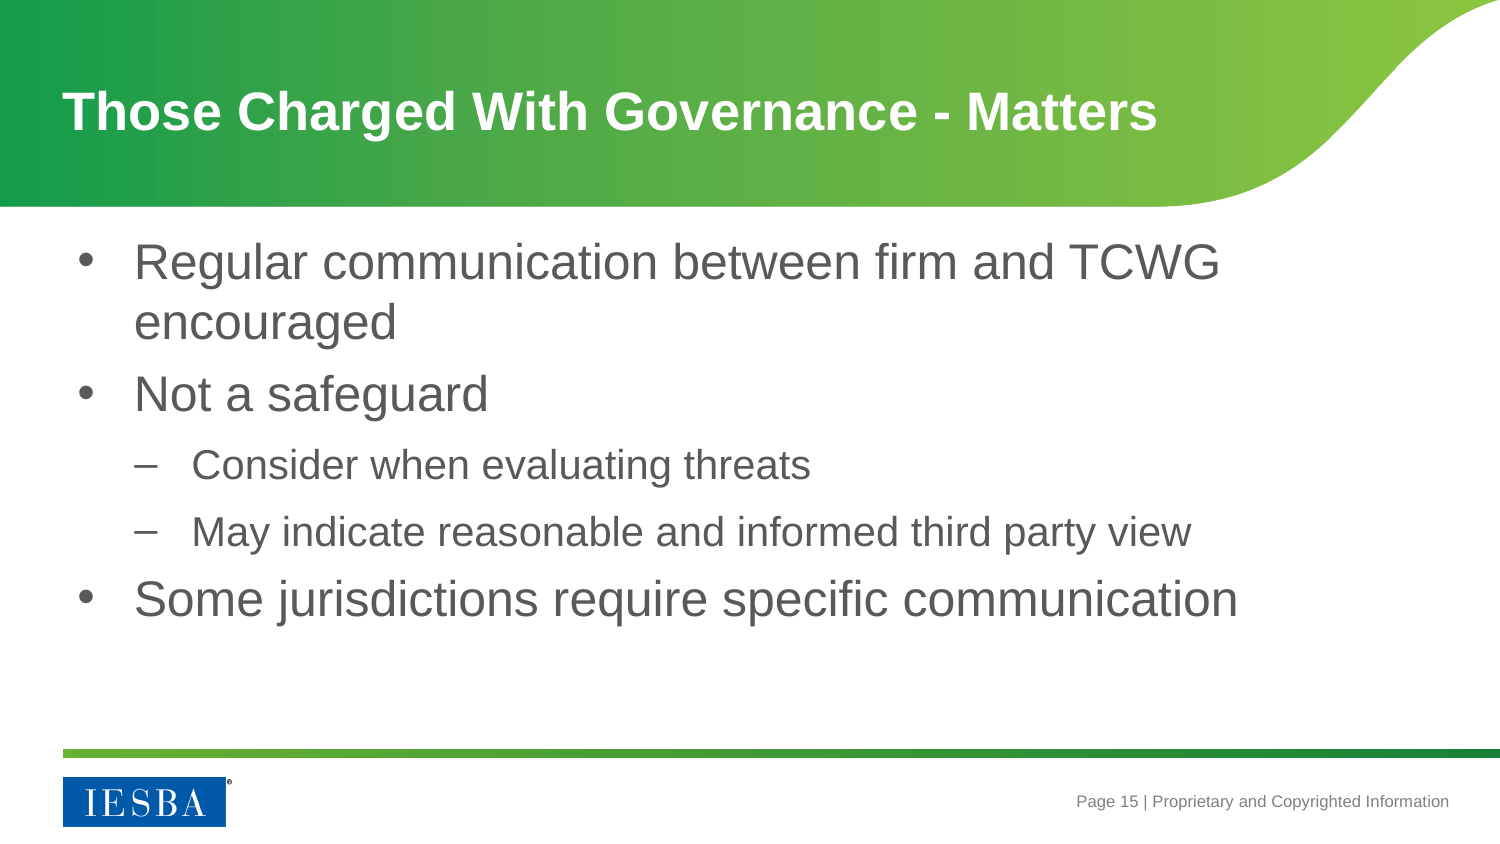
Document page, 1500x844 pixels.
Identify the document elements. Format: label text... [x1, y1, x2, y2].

picture [63, 777, 232, 827]
picture [0, 0, 1500, 207]
title Those Charged With Governance - Matters [62, 75, 1300, 142]
list Regular communication between firm and TCWG encouraged Not a safeguard Consider when evaluating threats May indicate reasonable and informed third party view Some jurisdictions require specific communication [62, 221, 1388, 725]
